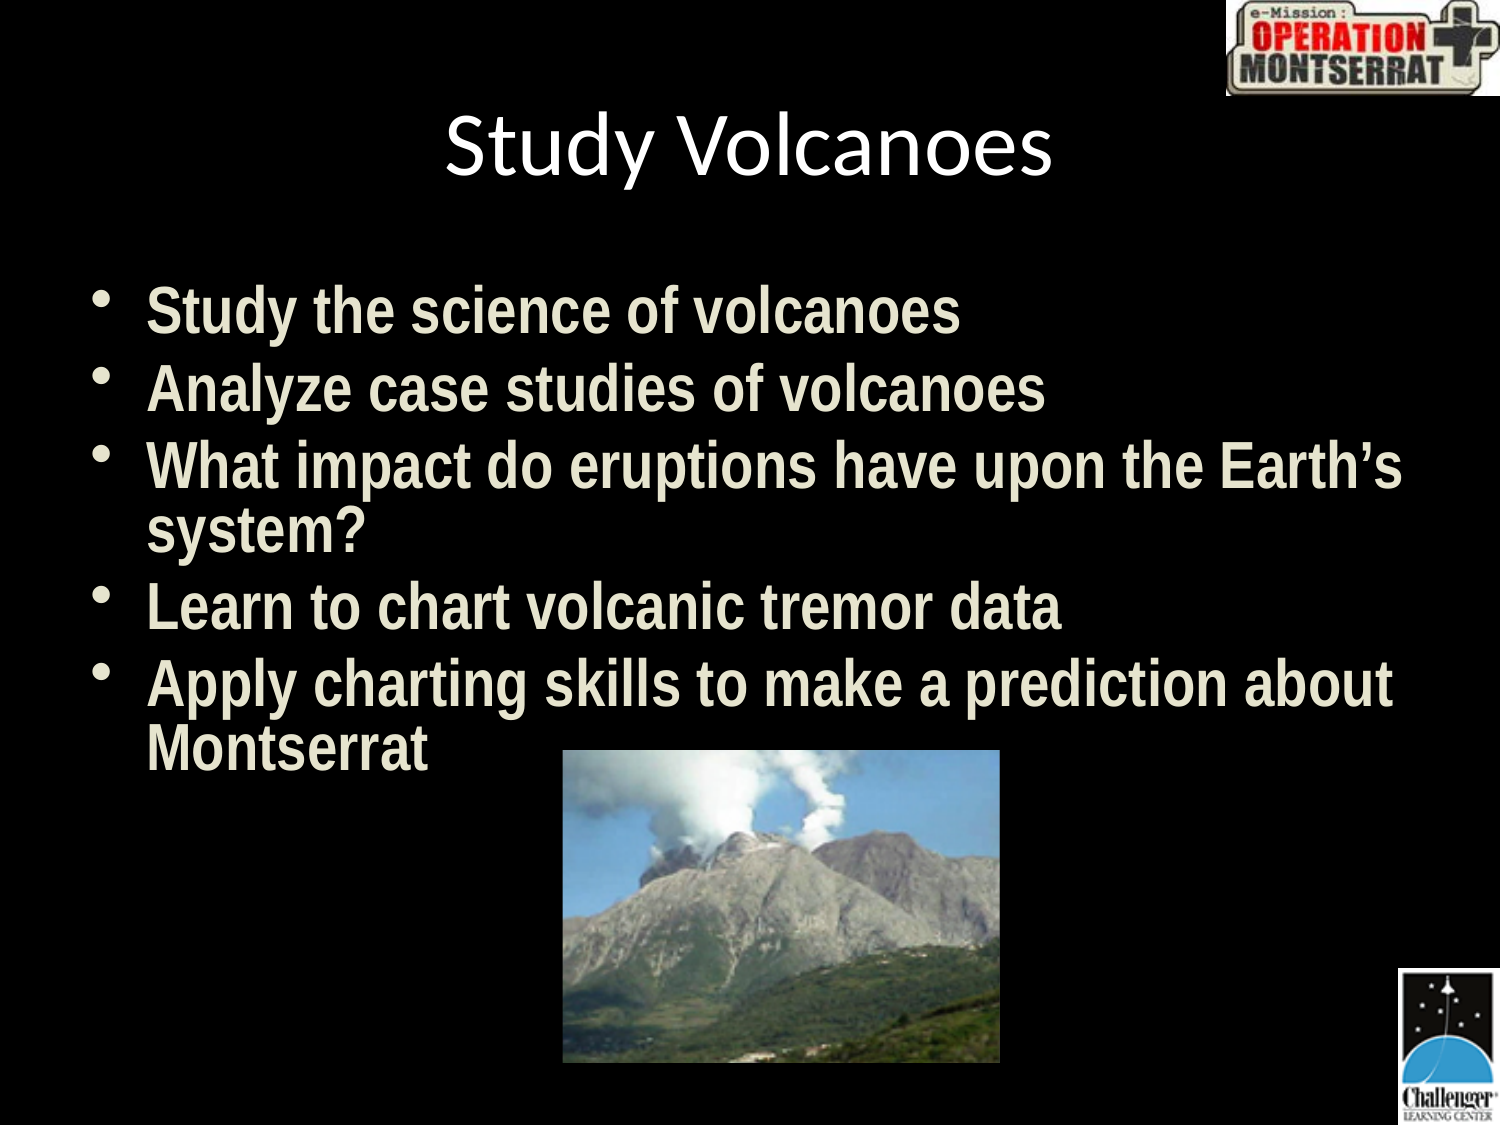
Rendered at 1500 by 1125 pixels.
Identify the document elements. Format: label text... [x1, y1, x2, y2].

picture [1398, 968, 1500, 1125]
title Study Volcanoes [75, 45, 1425, 233]
picture [562, 749, 1001, 1063]
picture [1226, 0, 1500, 96]
list Study the science of volcanoes Analyze case studies of volcanoes What impact do eruptions have upon the Earth’s system? Learn to chart volcanic tremor data Apply charting skills to make a prediction about Montserrat [75, 275, 1450, 1075]
